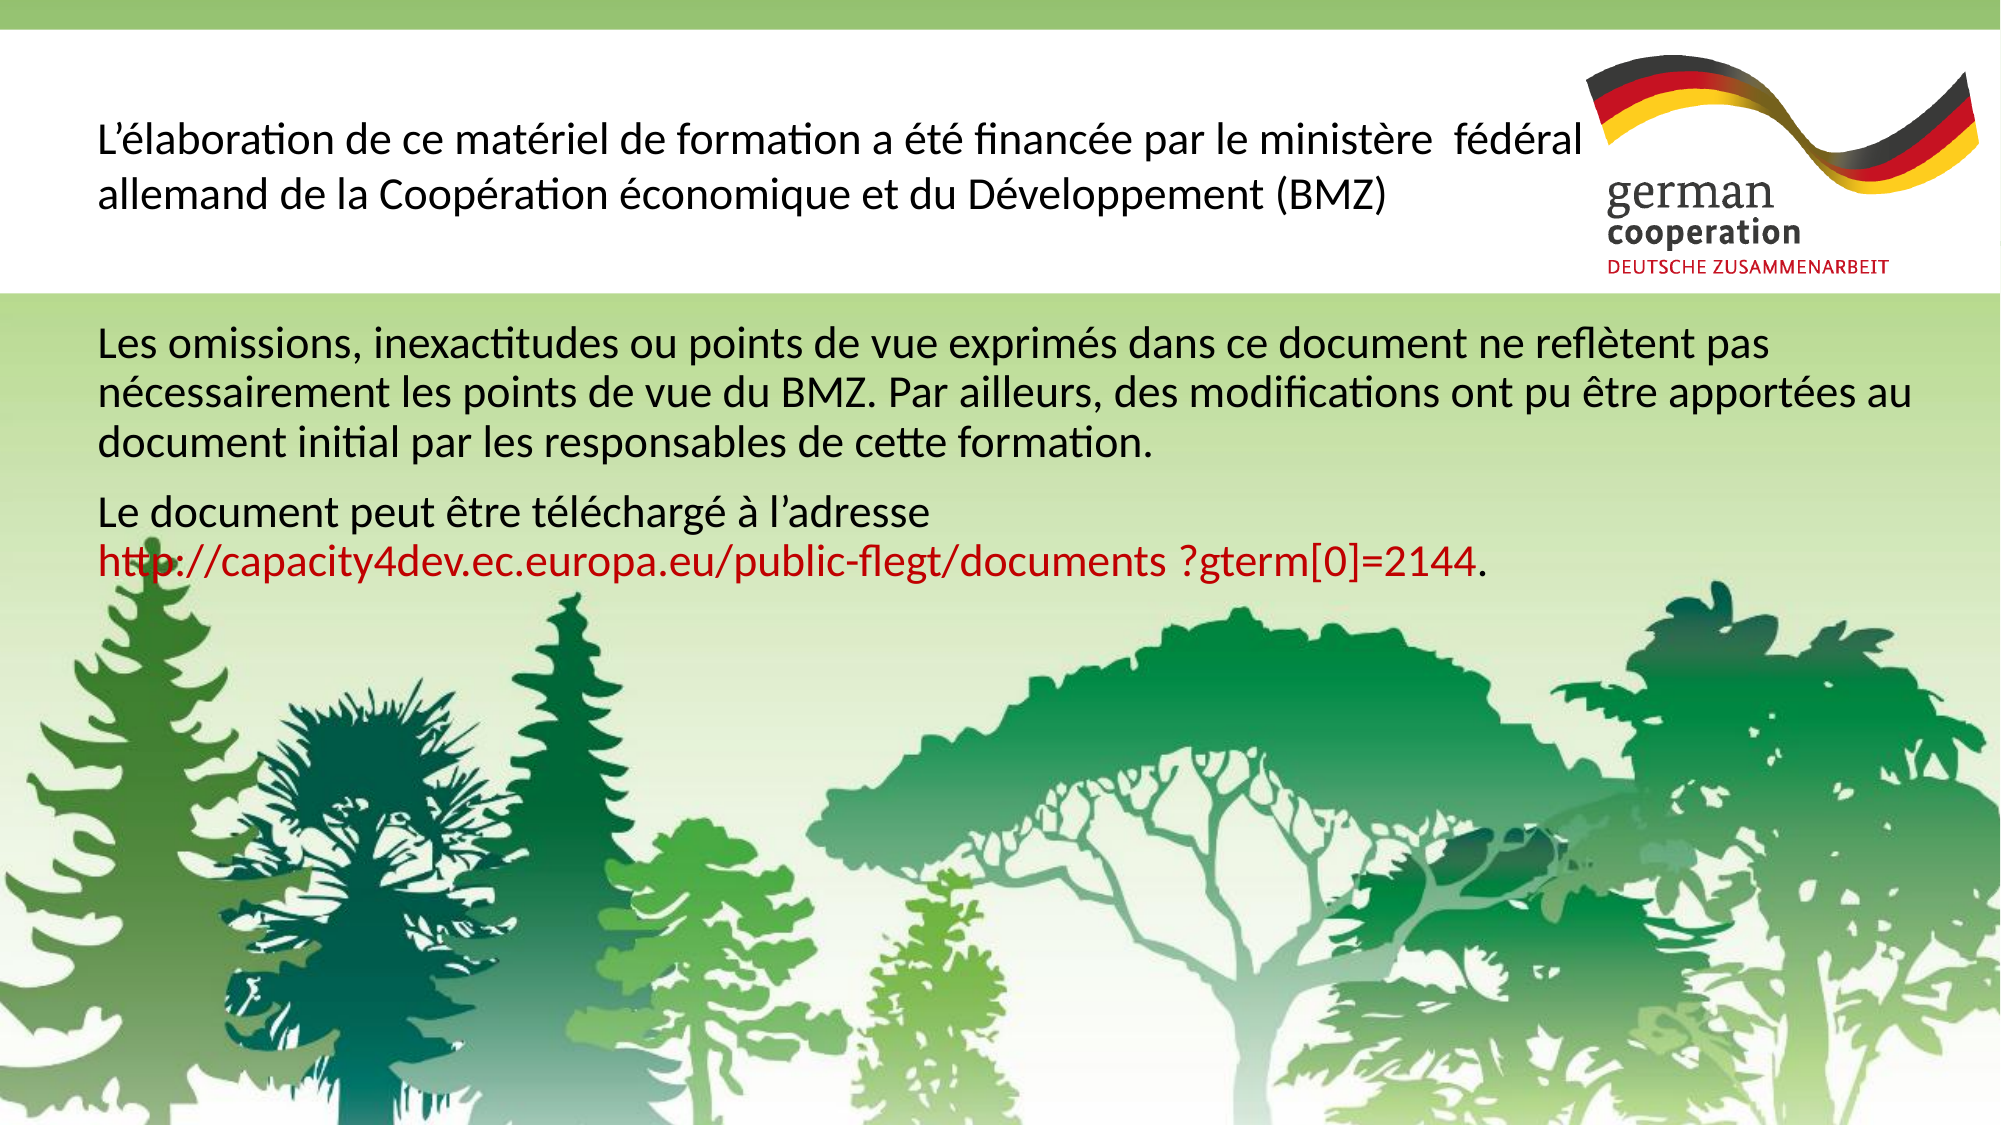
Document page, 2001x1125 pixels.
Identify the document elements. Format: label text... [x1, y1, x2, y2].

slide_number 23 [1493, 1065, 1944, 1125]
text_box [0, 29, 2000, 294]
picture [1586, 55, 1979, 274]
picture [0, 0, 2001, 1125]
subtitle Les omissions, inexactitudes ou points de vue exprimés dans ce document ne reflètent pas nécessairement les points de vue du BMZ. Par ailleurs, des modifications ont pu être apportées au document initial par les responsables de cette formation. Le document peut être téléchargé à l’adresse http://capacity4dev.ec.europa.eu/public-flegt/documents ?gterm[0]=2144. [82, 311, 1947, 606]
text_box L’élaboration de ce matériel de formation a été financée par le ministère fédéral allemand de la Coopération économique et du Développement (BMZ) [82, 101, 1586, 227]
